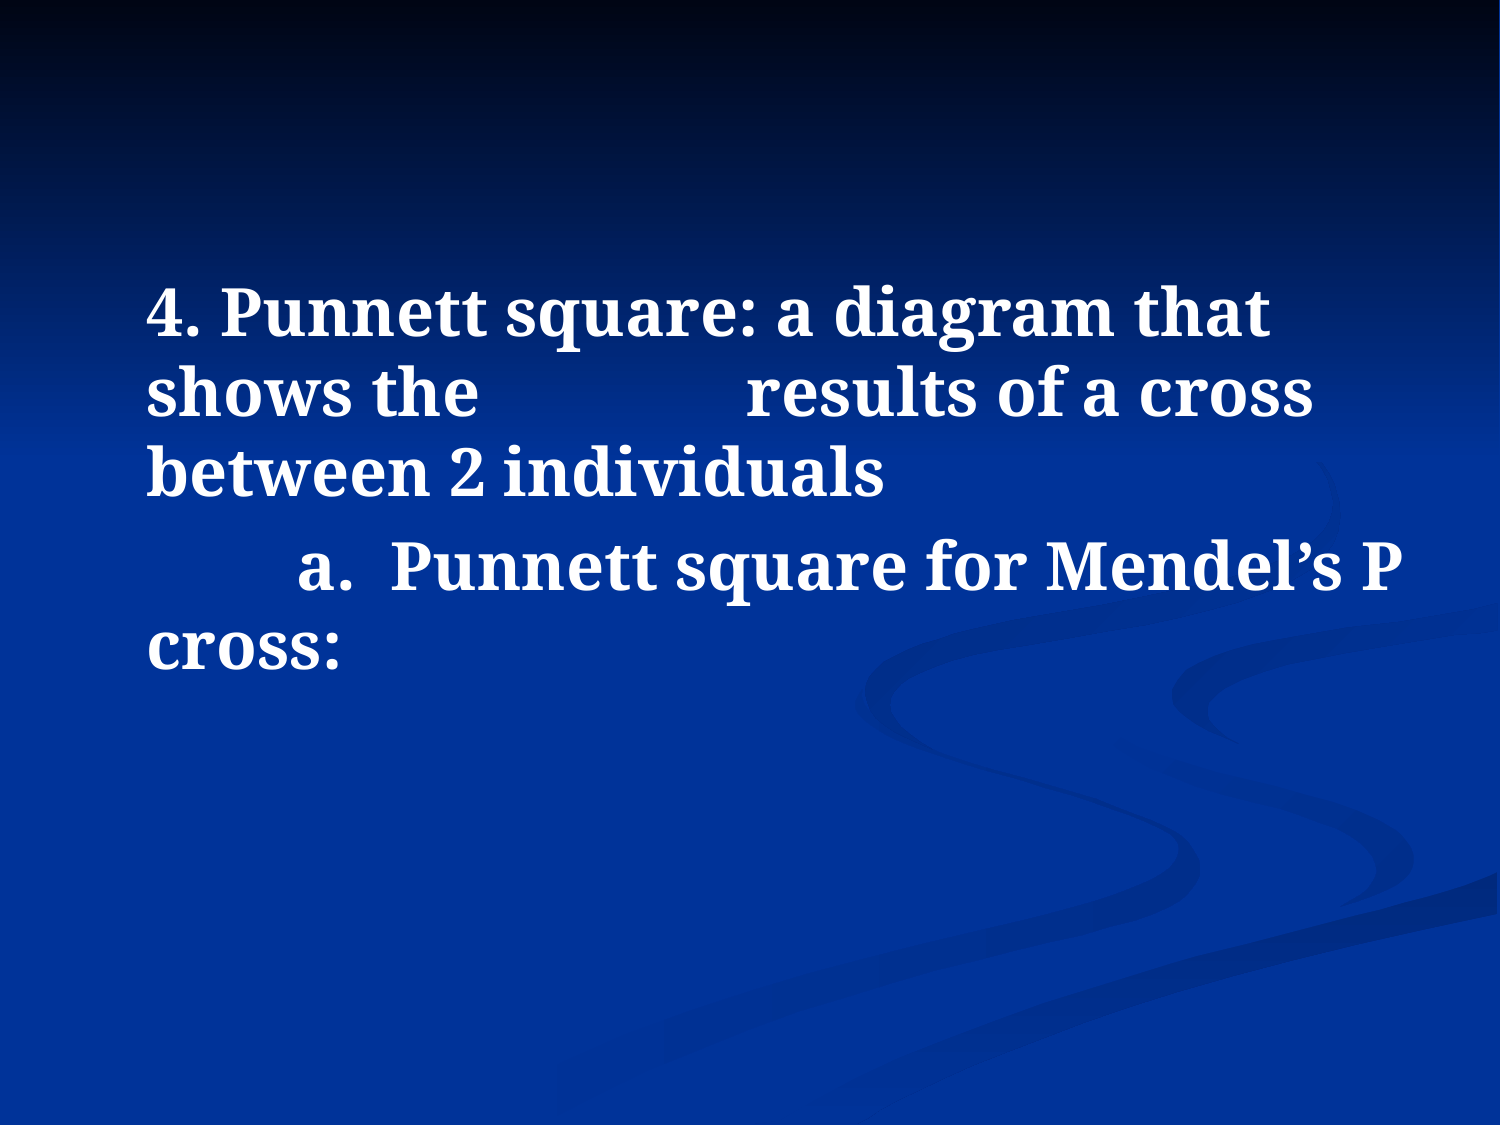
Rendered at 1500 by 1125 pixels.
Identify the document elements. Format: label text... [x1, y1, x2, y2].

list 4. Punnett square: a diagram that shows the results of a cross between 2 individuals a. Punnett square for Mendel’s P cross: [74, 262, 1426, 1006]
